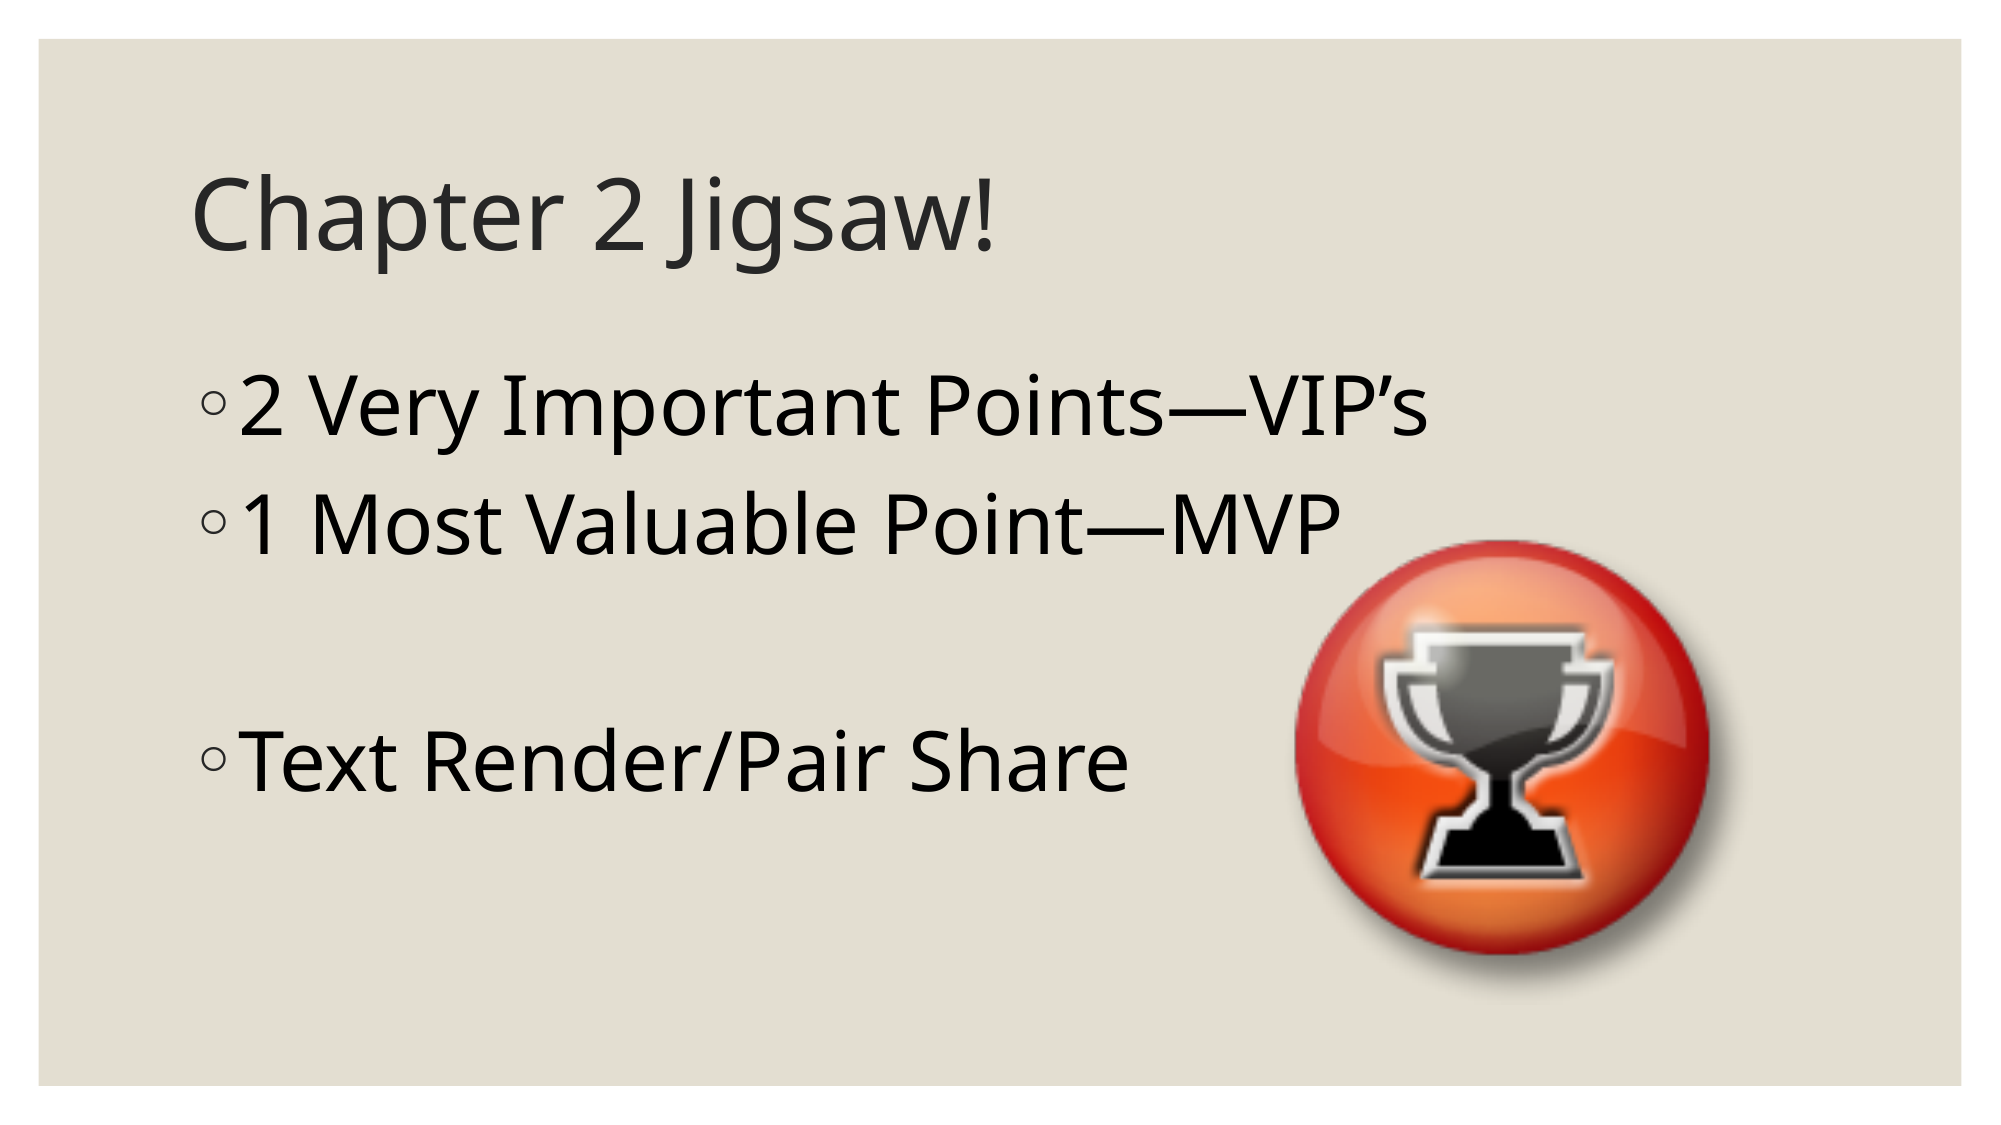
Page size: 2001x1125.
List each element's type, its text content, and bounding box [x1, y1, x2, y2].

list 2 Very Important Points—VIP’s 1 Most Valuable Point—MVP Text Render/Pair Share [174, 345, 1825, 990]
picture [1280, 532, 1753, 1005]
title Chapter 2 Jigsaw! [174, 105, 1825, 331]
